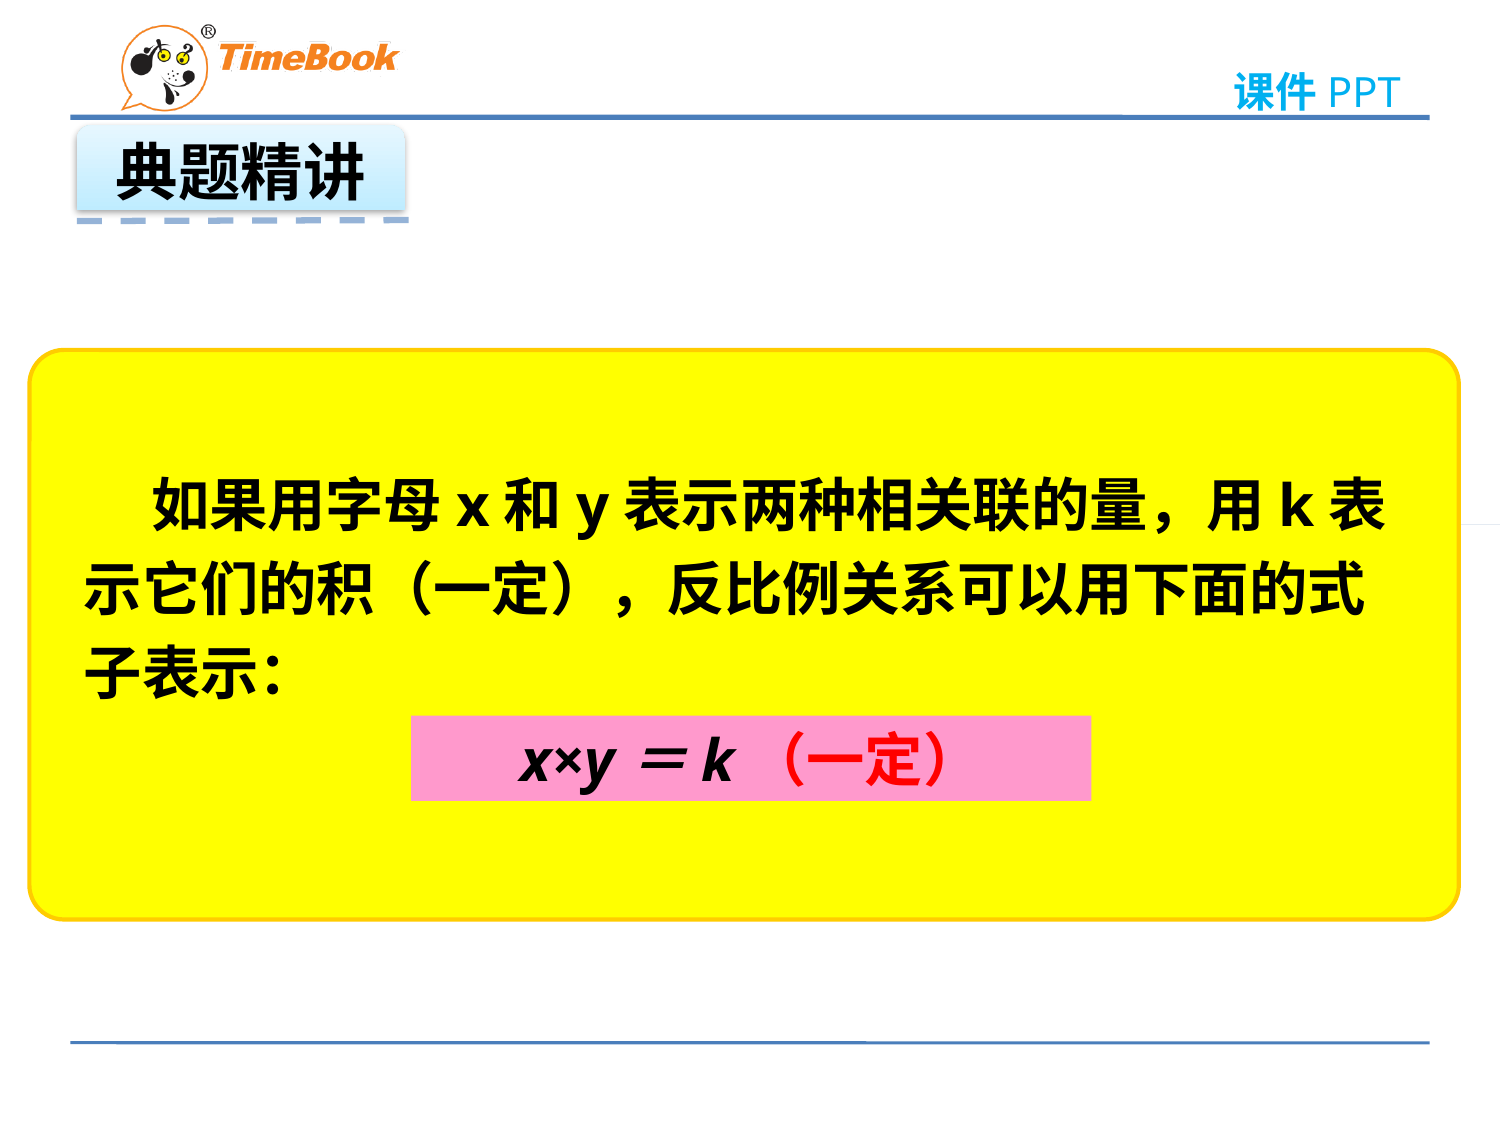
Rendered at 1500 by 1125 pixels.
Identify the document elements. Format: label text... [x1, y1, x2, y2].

picture [118, 22, 408, 113]
text_box 典题精讲 [76, 124, 406, 212]
text_box x×y＝k（一定） [411, 715, 1092, 801]
text_box [29, 349, 1459, 920]
text_box 如果用字母x和y表示两种相关联的量，用k表示它们的积（一定），反比例关系可以用下面的式子表示： [69, 446, 1412, 714]
